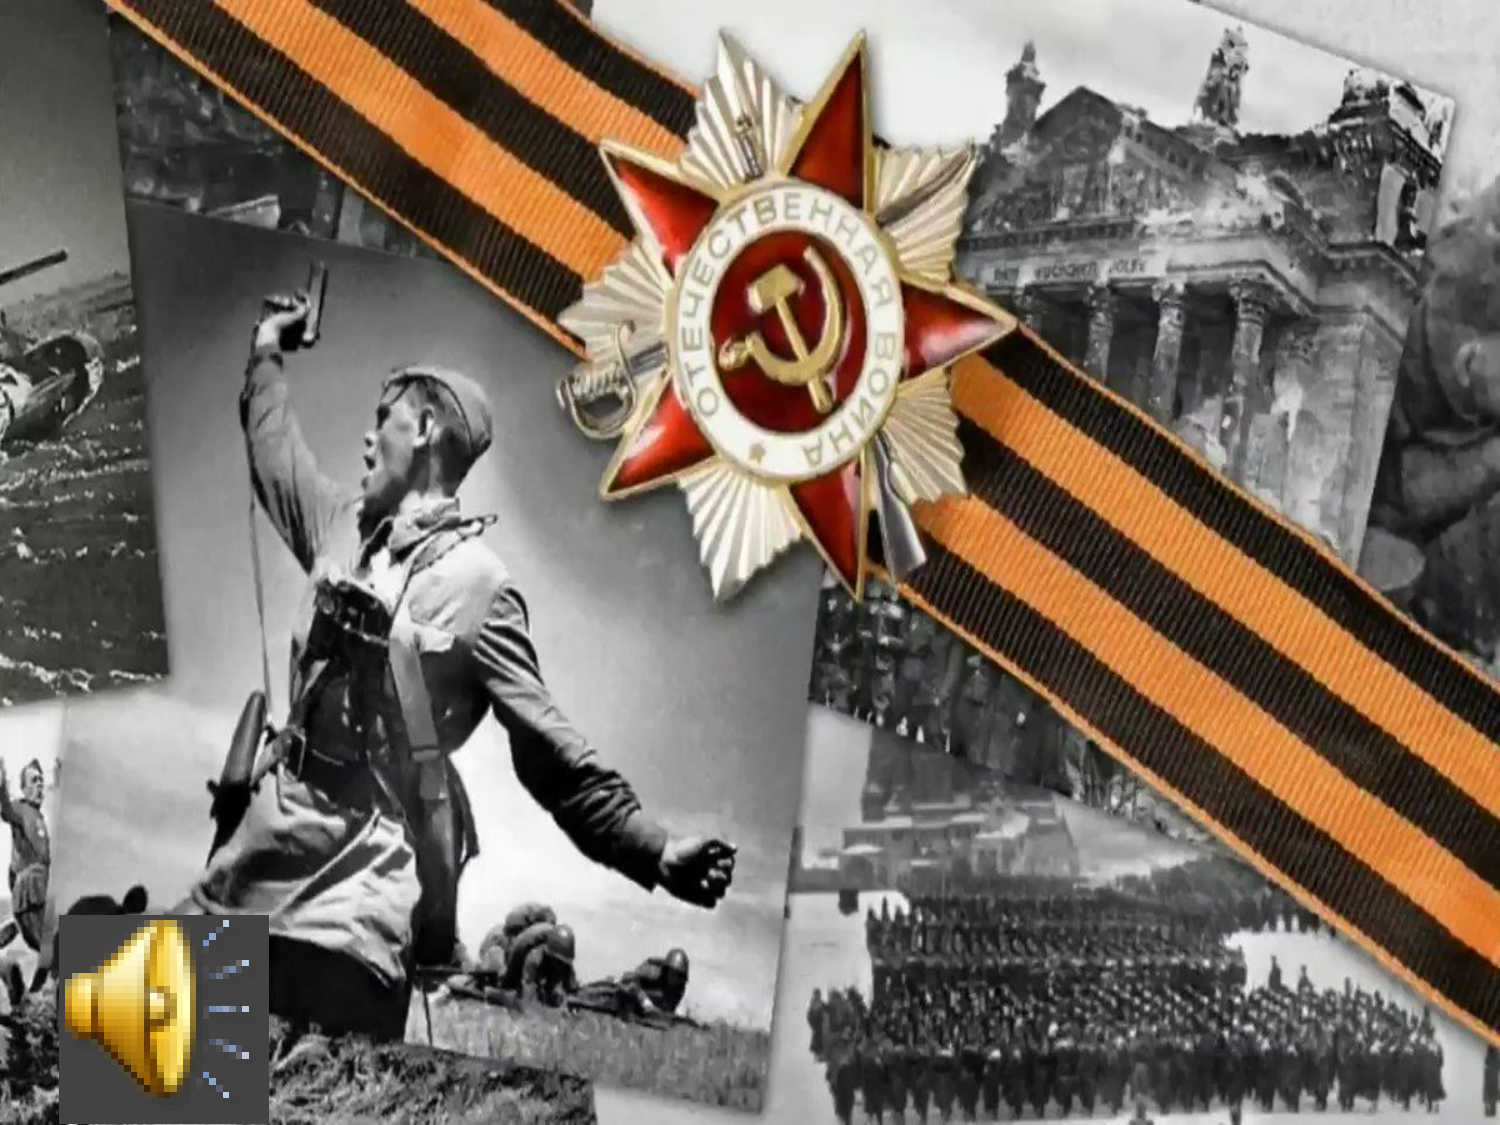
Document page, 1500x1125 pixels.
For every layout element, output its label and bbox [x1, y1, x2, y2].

picture [0, 0, 1500, 1125]
list [58, 913, 270, 1125]
